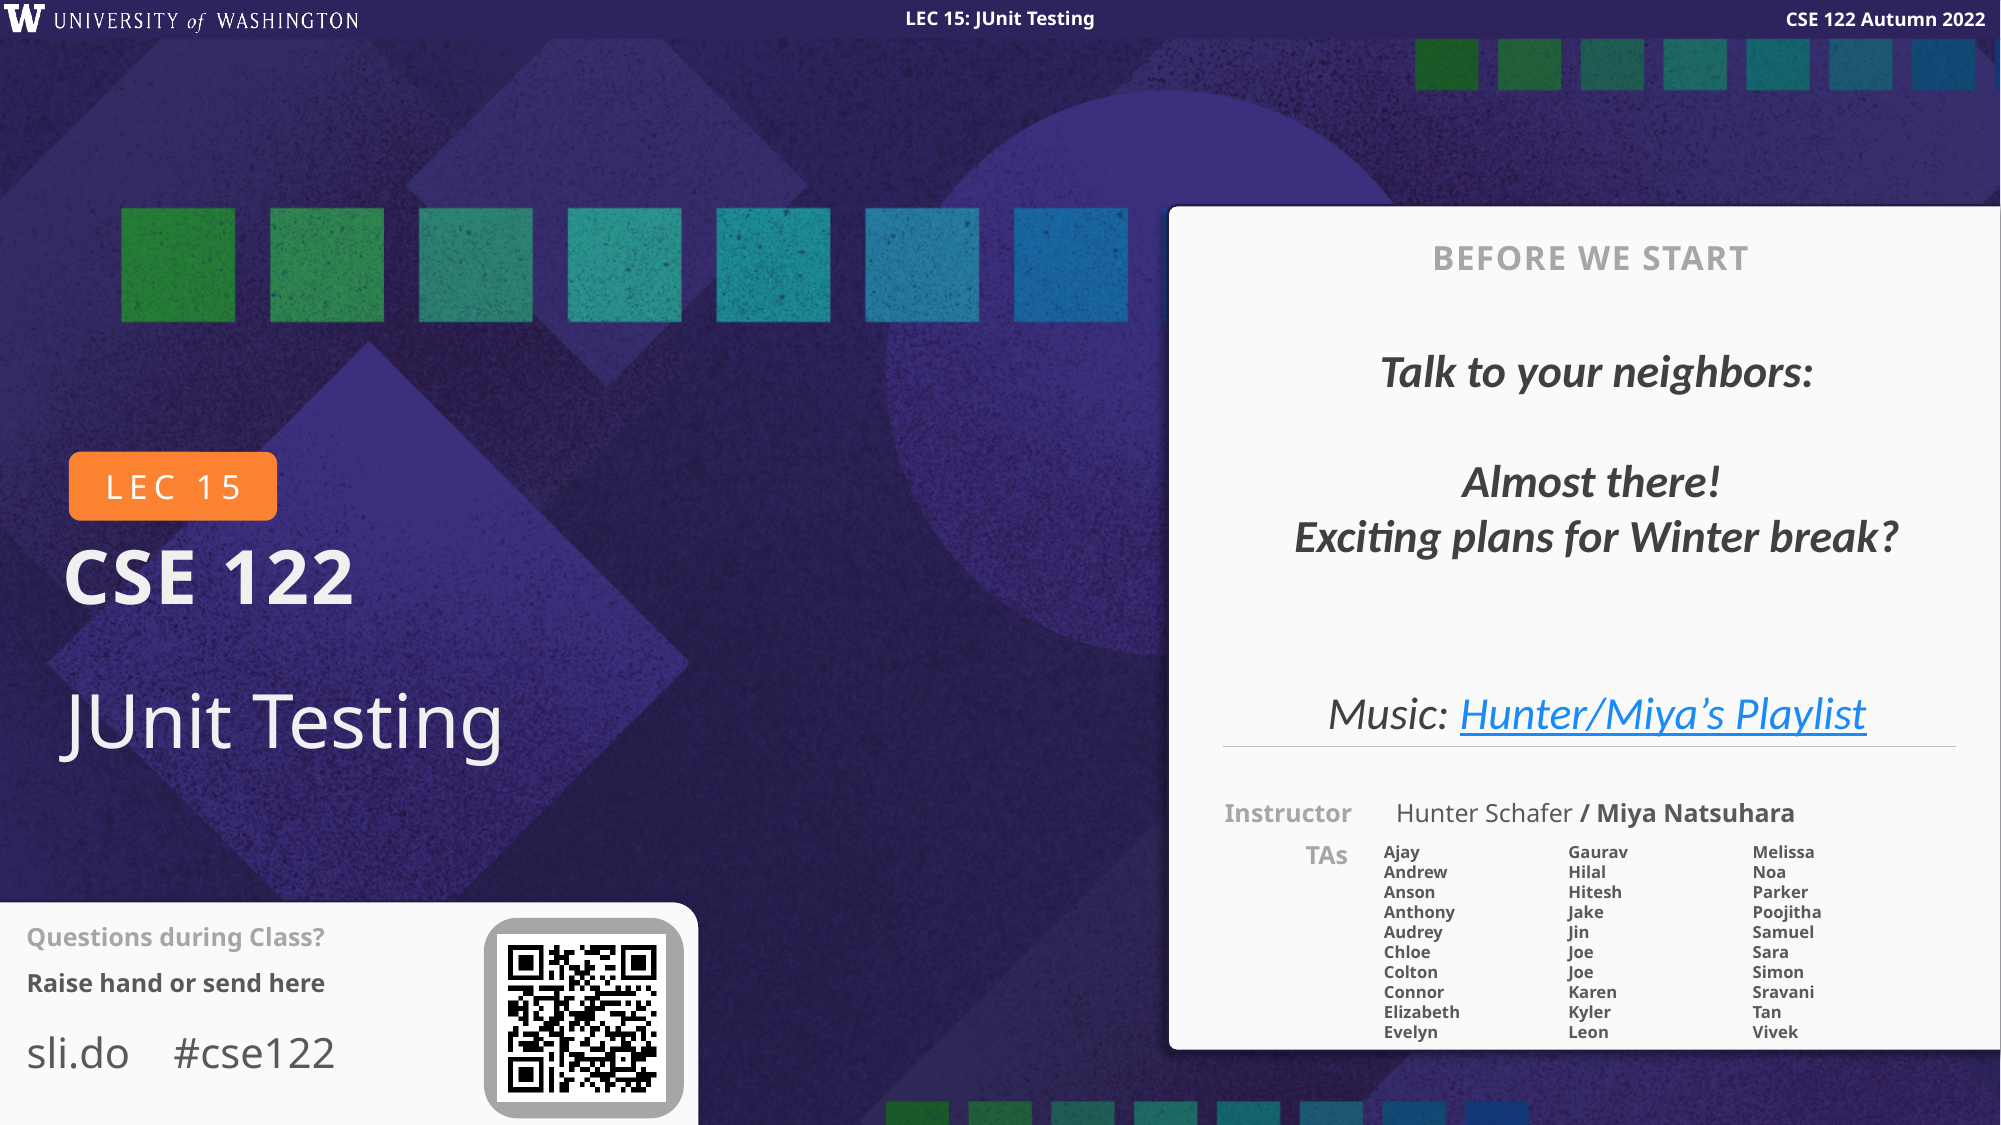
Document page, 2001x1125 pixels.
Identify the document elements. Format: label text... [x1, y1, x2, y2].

title JUnit Testing [50, 676, 1132, 998]
text_box BEFORE WE START [1210, 230, 1971, 285]
picture [4, 4, 358, 33]
text_box Talk to your neighbors: Almost there! Exciting plans for Winter break? [1229, 334, 1965, 570]
picture [497, 934, 666, 1103]
text_box Music: Hunter/Miya’s Playlist [1251, 676, 1943, 747]
picture [0, 38, 2001, 1125]
